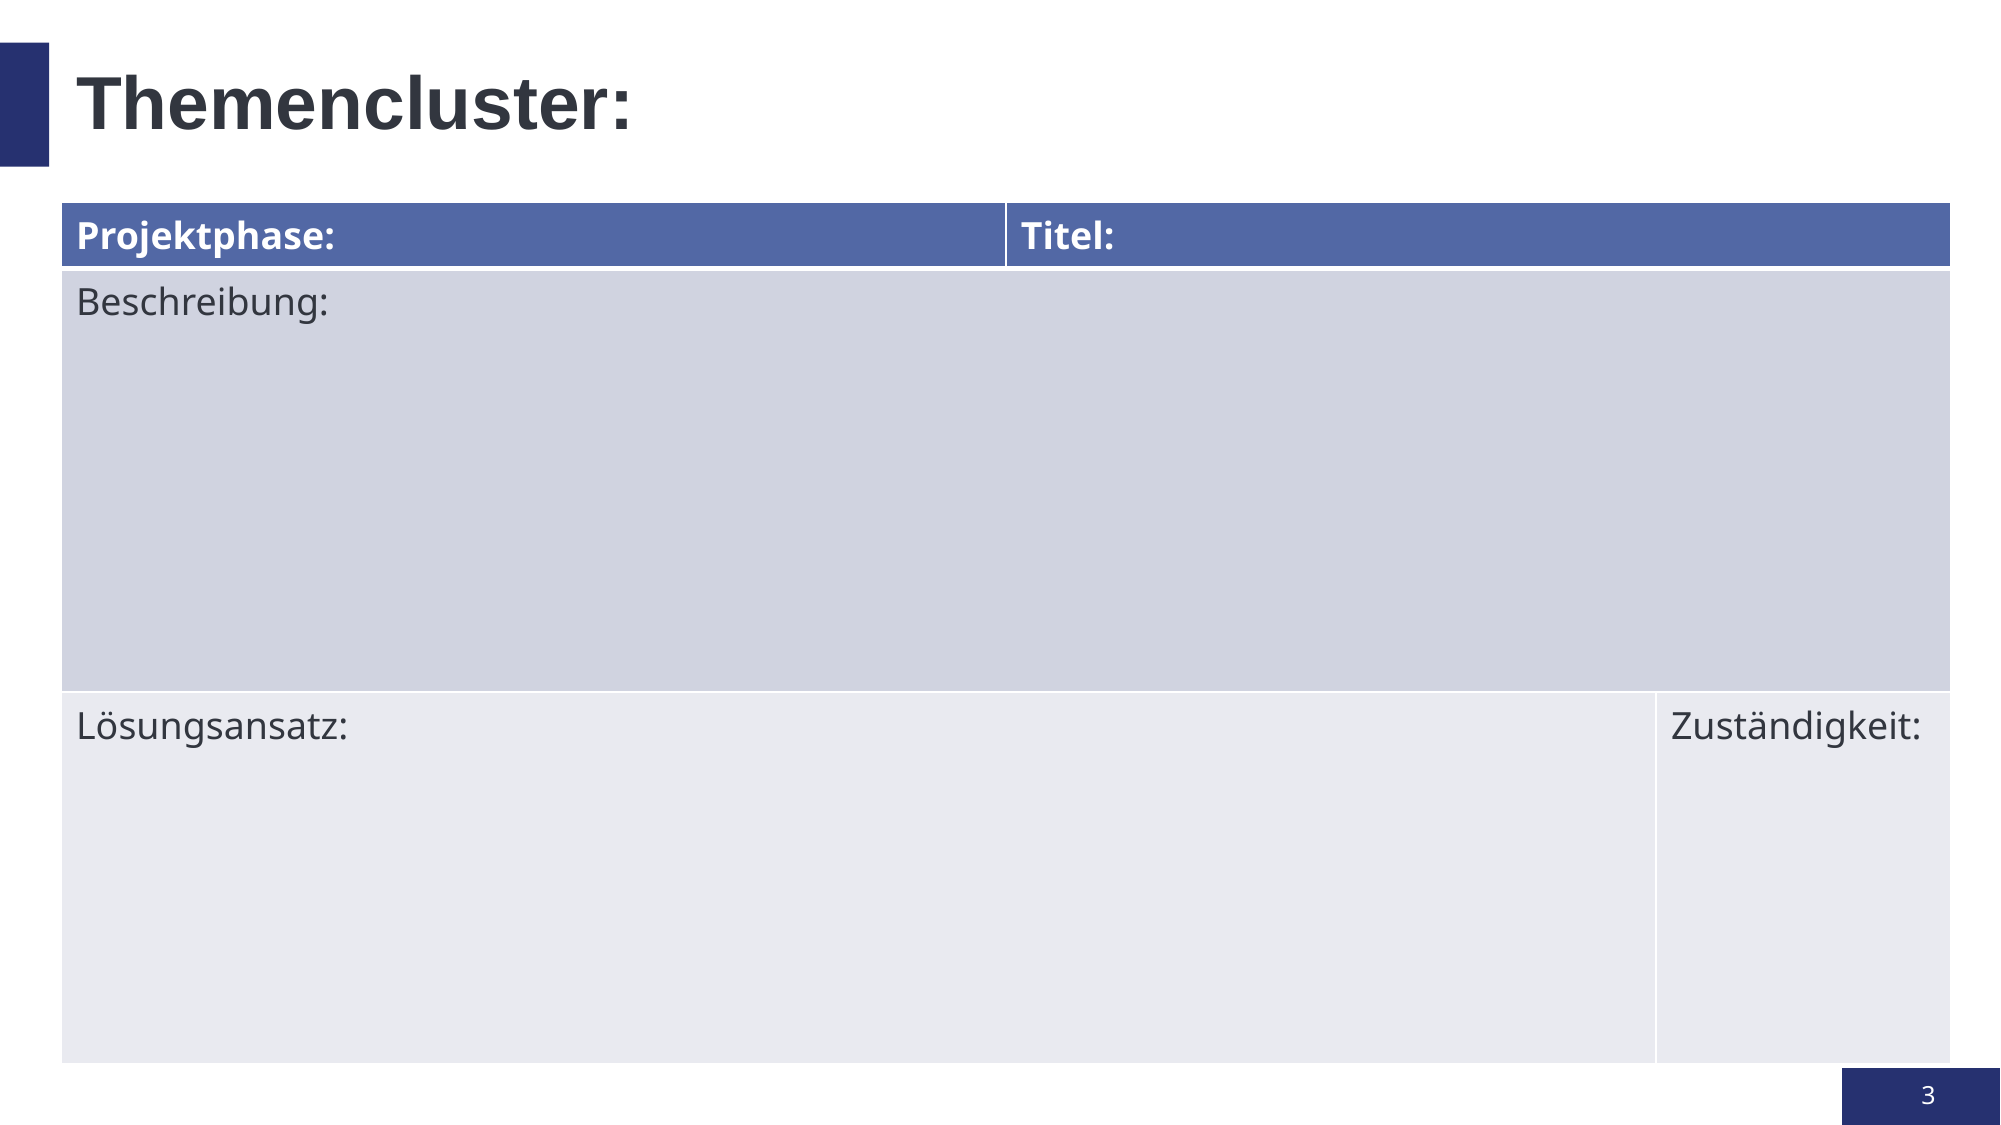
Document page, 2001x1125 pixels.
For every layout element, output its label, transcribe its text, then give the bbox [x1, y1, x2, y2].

table_header Projektphase: [62, 203, 1005, 266]
table_cell Zuständigkeit: [1657, 693, 1950, 1063]
table_header Titel: [1007, 203, 1950, 266]
slide_number 3 [1889, 1079, 1951, 1114]
table_cell Lösungsansatz: [62, 693, 1655, 1063]
title Themencluster: [60, 42, 1951, 168]
table_cell Beschreibung: [62, 271, 1950, 691]
